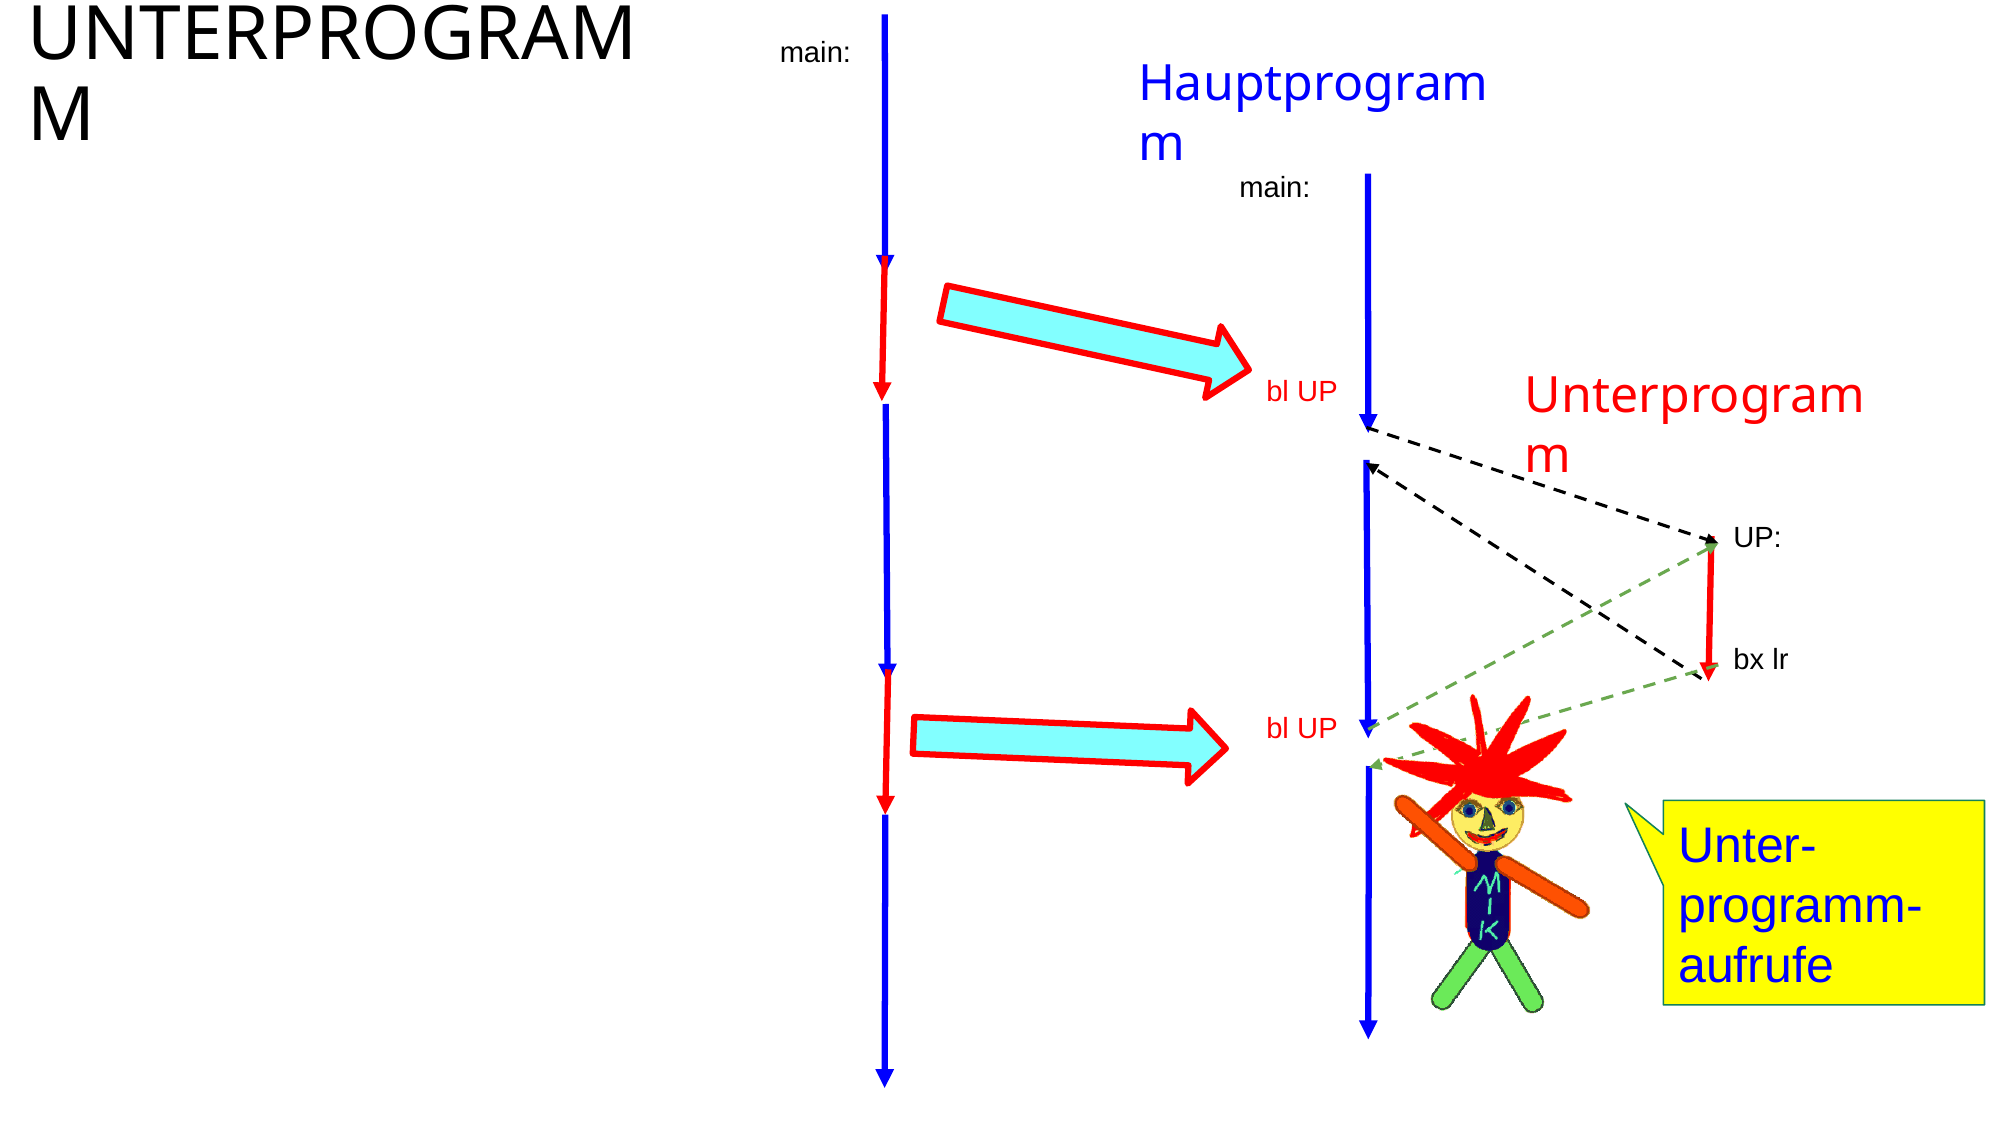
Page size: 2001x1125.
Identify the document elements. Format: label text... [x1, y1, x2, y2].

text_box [884, 669, 889, 815]
text_box Unter- programm- aufrufe [1625, 800, 1985, 1005]
text_box Unterprogramm [1509, 347, 1910, 428]
text_box main: [1224, 152, 1342, 233]
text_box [881, 255, 885, 402]
text_box [912, 710, 1226, 784]
text_box main: [764, 17, 881, 98]
text_box bl UP [1251, 357, 1362, 428]
picture [1368, 682, 1600, 1023]
text_box UP: [1724, 503, 1836, 584]
text_box Hauptprogramm [1123, 35, 1523, 116]
text_box bx lr [1724, 624, 1836, 705]
text_box bl UP [1251, 694, 1362, 765]
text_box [1367, 542, 1719, 664]
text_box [1368, 664, 1719, 768]
text_box [939, 285, 1249, 398]
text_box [1365, 462, 1702, 543]
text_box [1366, 427, 1719, 542]
title UNTERPROGRAMM [12, 17, 705, 134]
